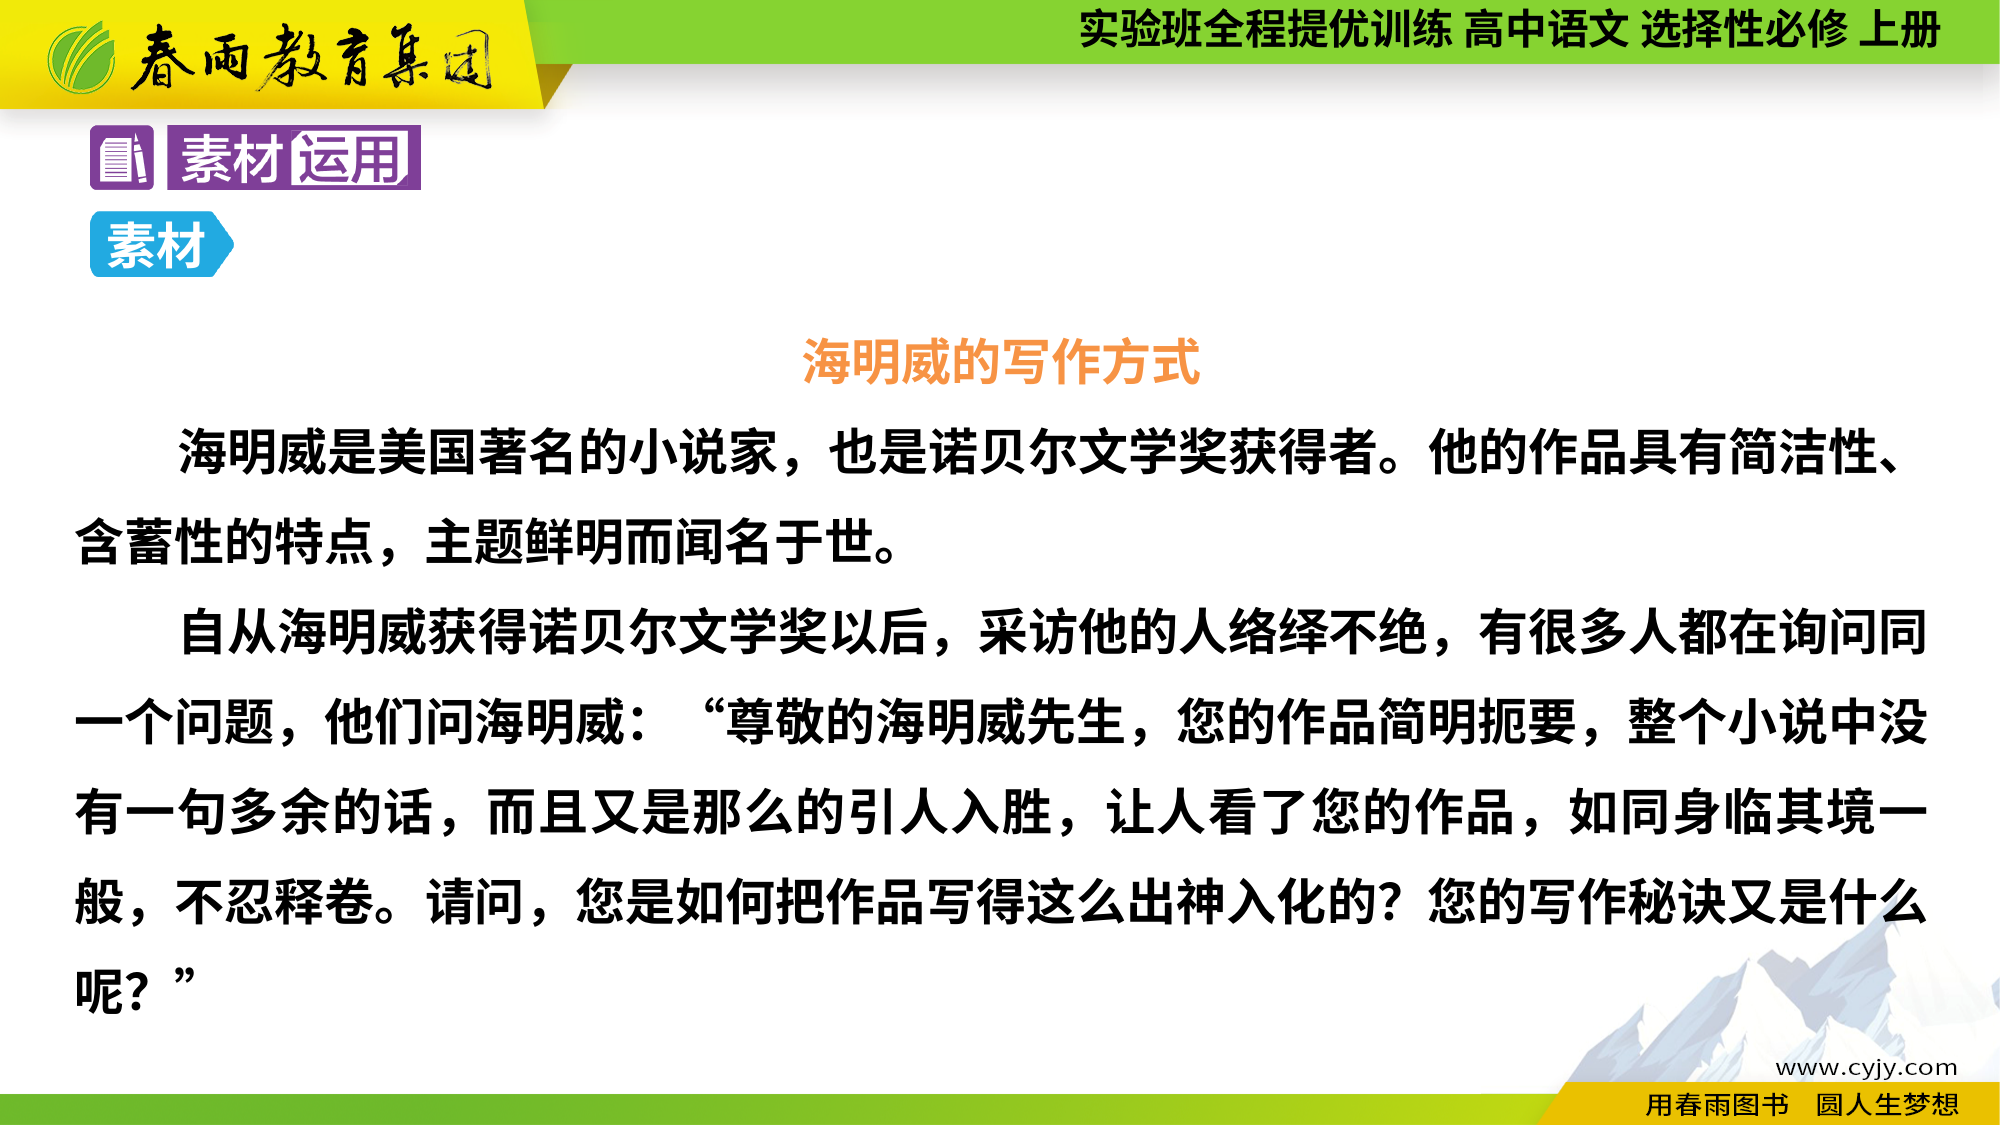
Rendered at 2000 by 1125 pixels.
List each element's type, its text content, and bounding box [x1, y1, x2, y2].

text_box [90, 206, 234, 283]
list 海明威的写作方式 海明威是美国著名的小说家，也是诺贝尔文学奖获得者。他的作品具有简洁性、含蓄性的特点，主题鲜明而闻名于世。 自从海明威获得诺贝尔文学奖以后，采访他的人络绎不绝，有很多人都在询问同一个问题，他们问海明威：“尊敬的海明威先生，您的作品简明扼要，整个小说中没有一句多余的话，而且又是那么的引人入胜，让人看了您的作品，如同身临其境一般，不忍释卷。请问，您是如何把作品写得这么出神入化的？您的写作秘诀又是什么呢？” [59, 292, 1944, 1035]
picture [0, 0, 2000, 1125]
